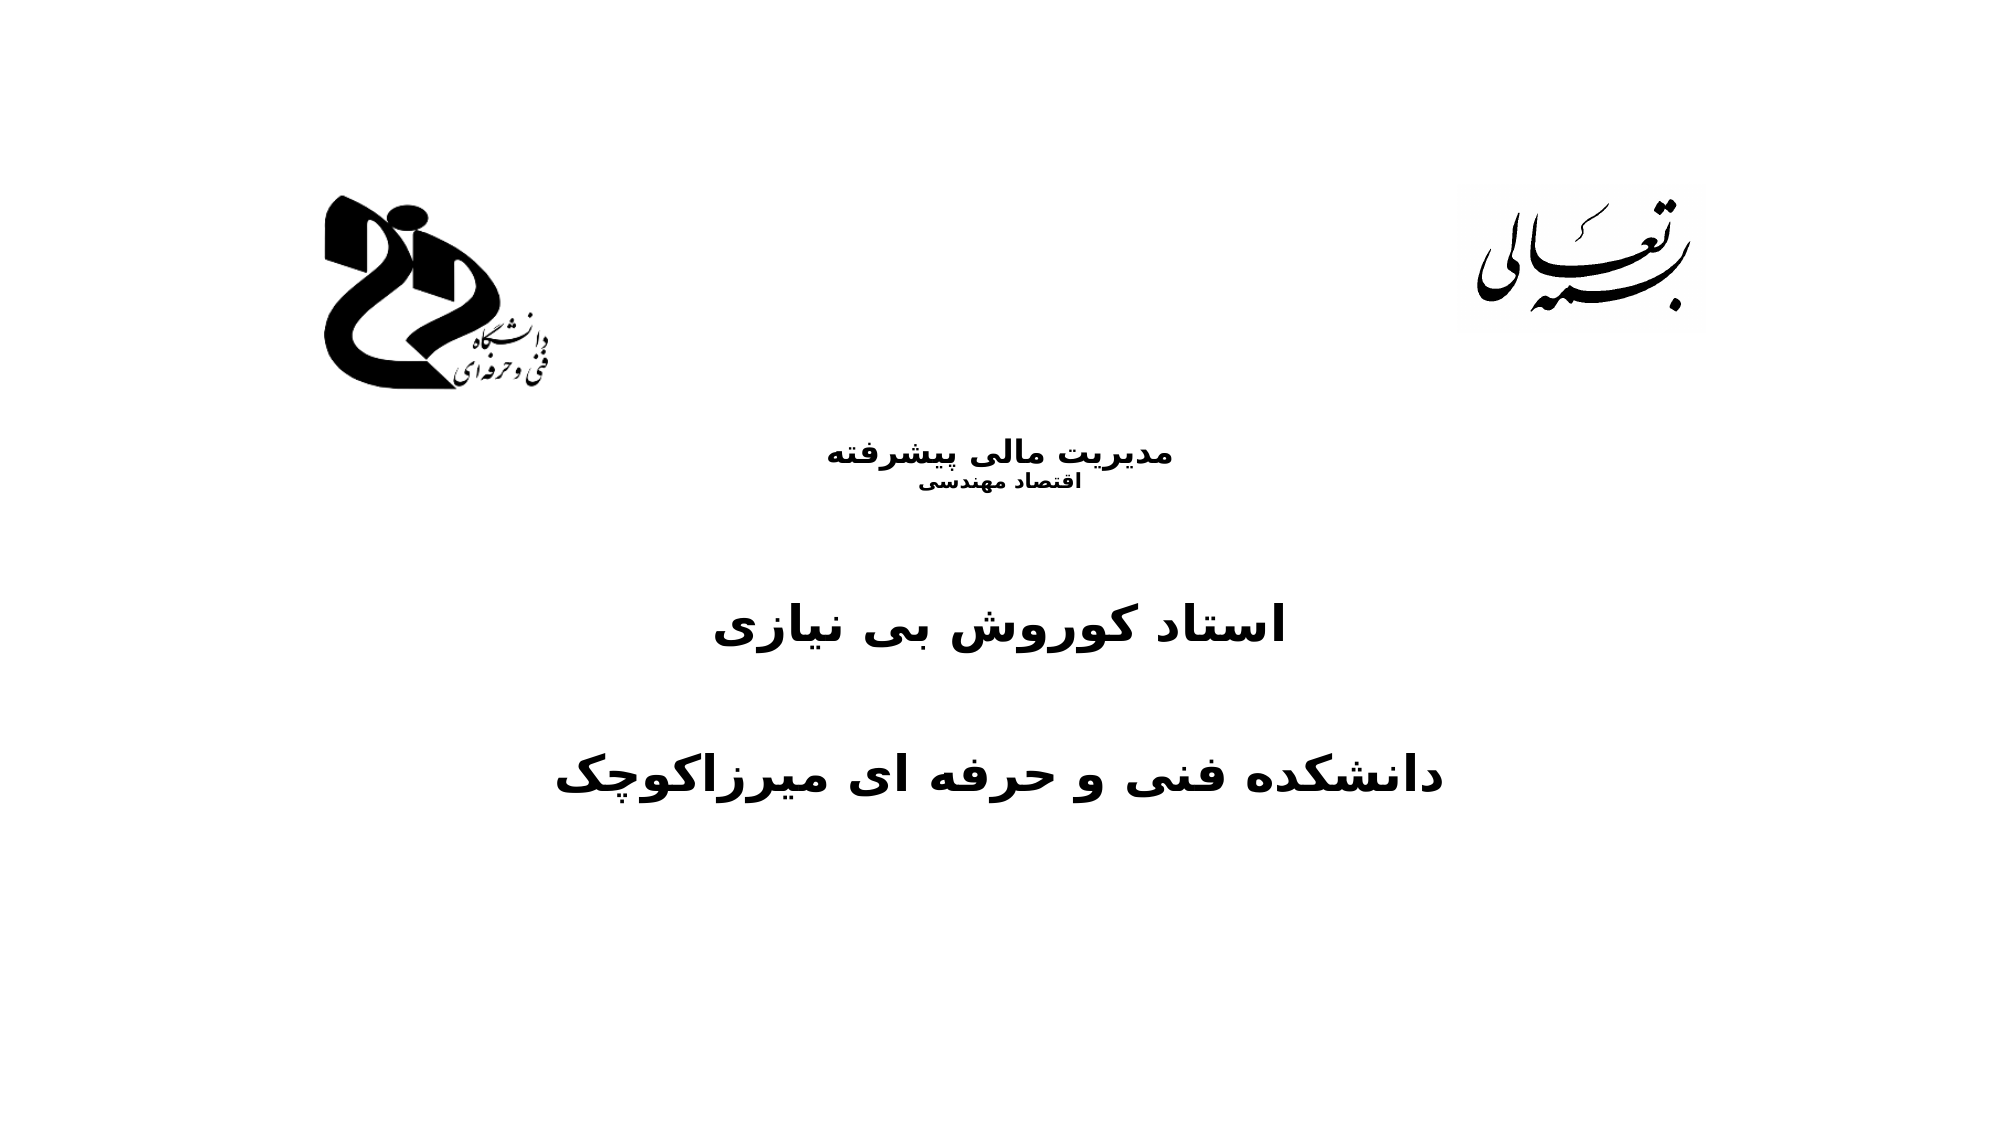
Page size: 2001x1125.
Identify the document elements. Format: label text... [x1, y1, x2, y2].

picture [1457, 184, 1706, 333]
picture [324, 178, 548, 402]
subtitle استاد کوروش بی ‌نیازی دانشکده فنی و حرفه‌ ای میرزاکوچک [249, 590, 1750, 863]
title مدیریت مالی پیشرفته اقتصاد مهندسی [249, 184, 1750, 576]
